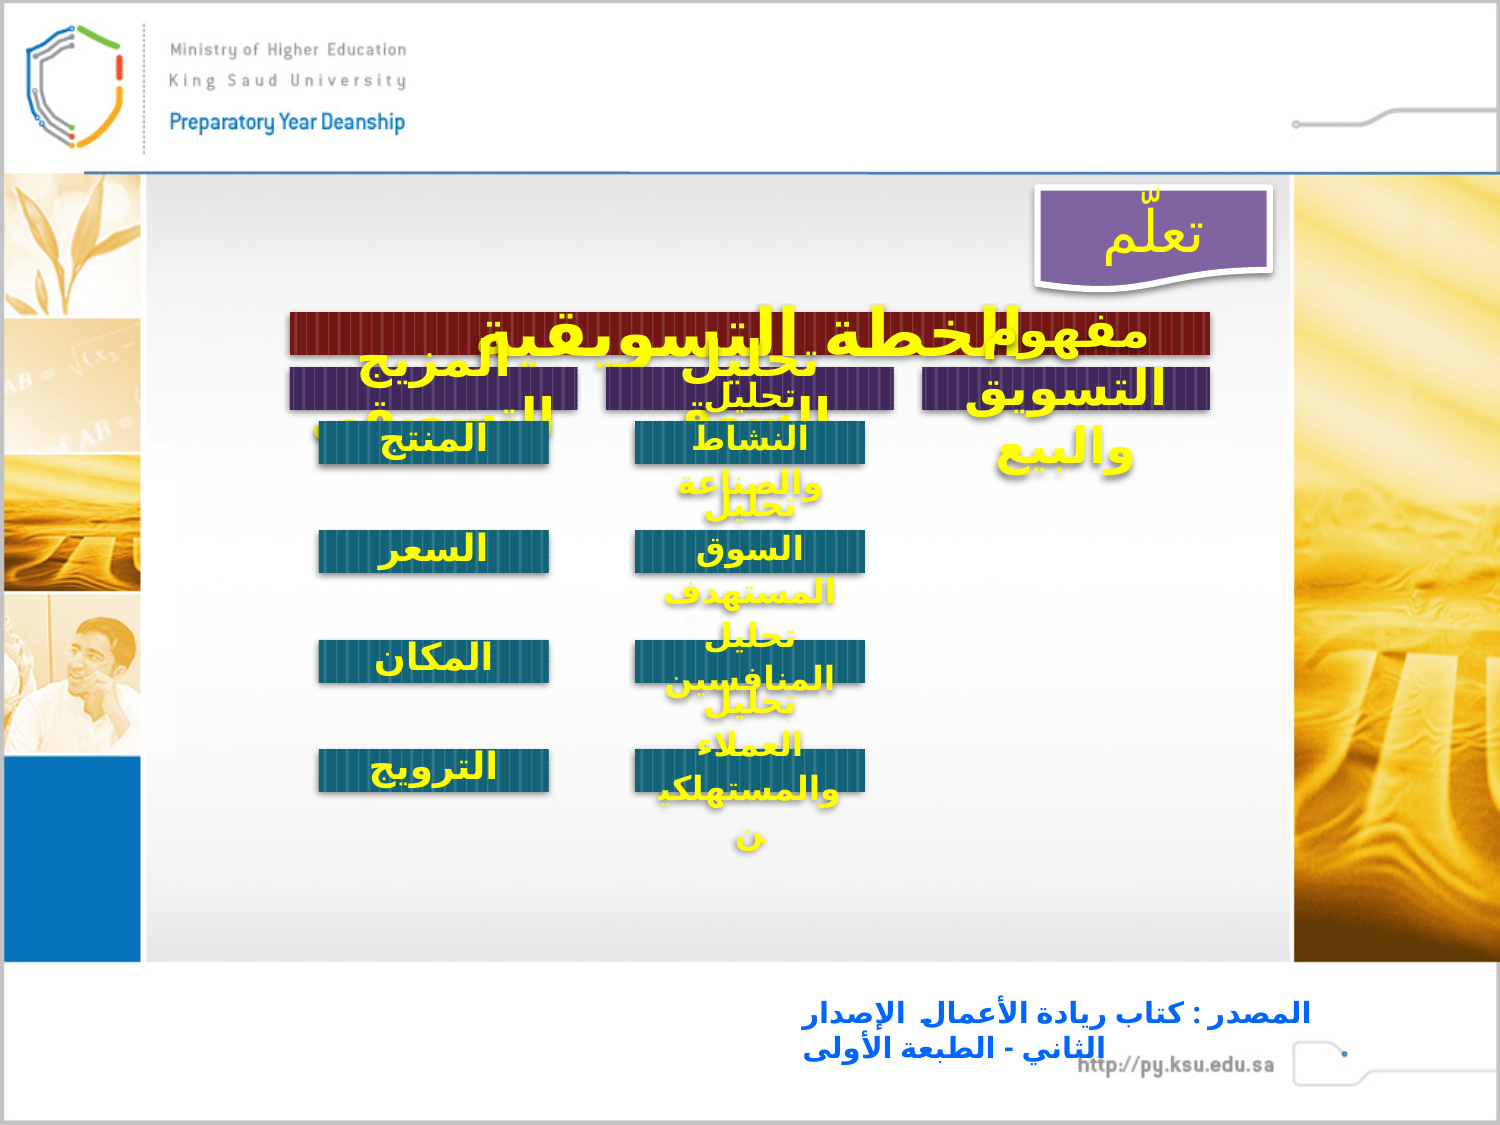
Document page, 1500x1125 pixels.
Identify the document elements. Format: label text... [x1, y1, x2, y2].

picture [0, 0, 1500, 1125]
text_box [174, 312, 1326, 901]
text_box تعلّم [1034, 184, 1273, 293]
text_box المصدر : كتاب ريادة الأعمال الإصدار الثاني - الطبعة الأولى [787, 987, 1406, 1073]
